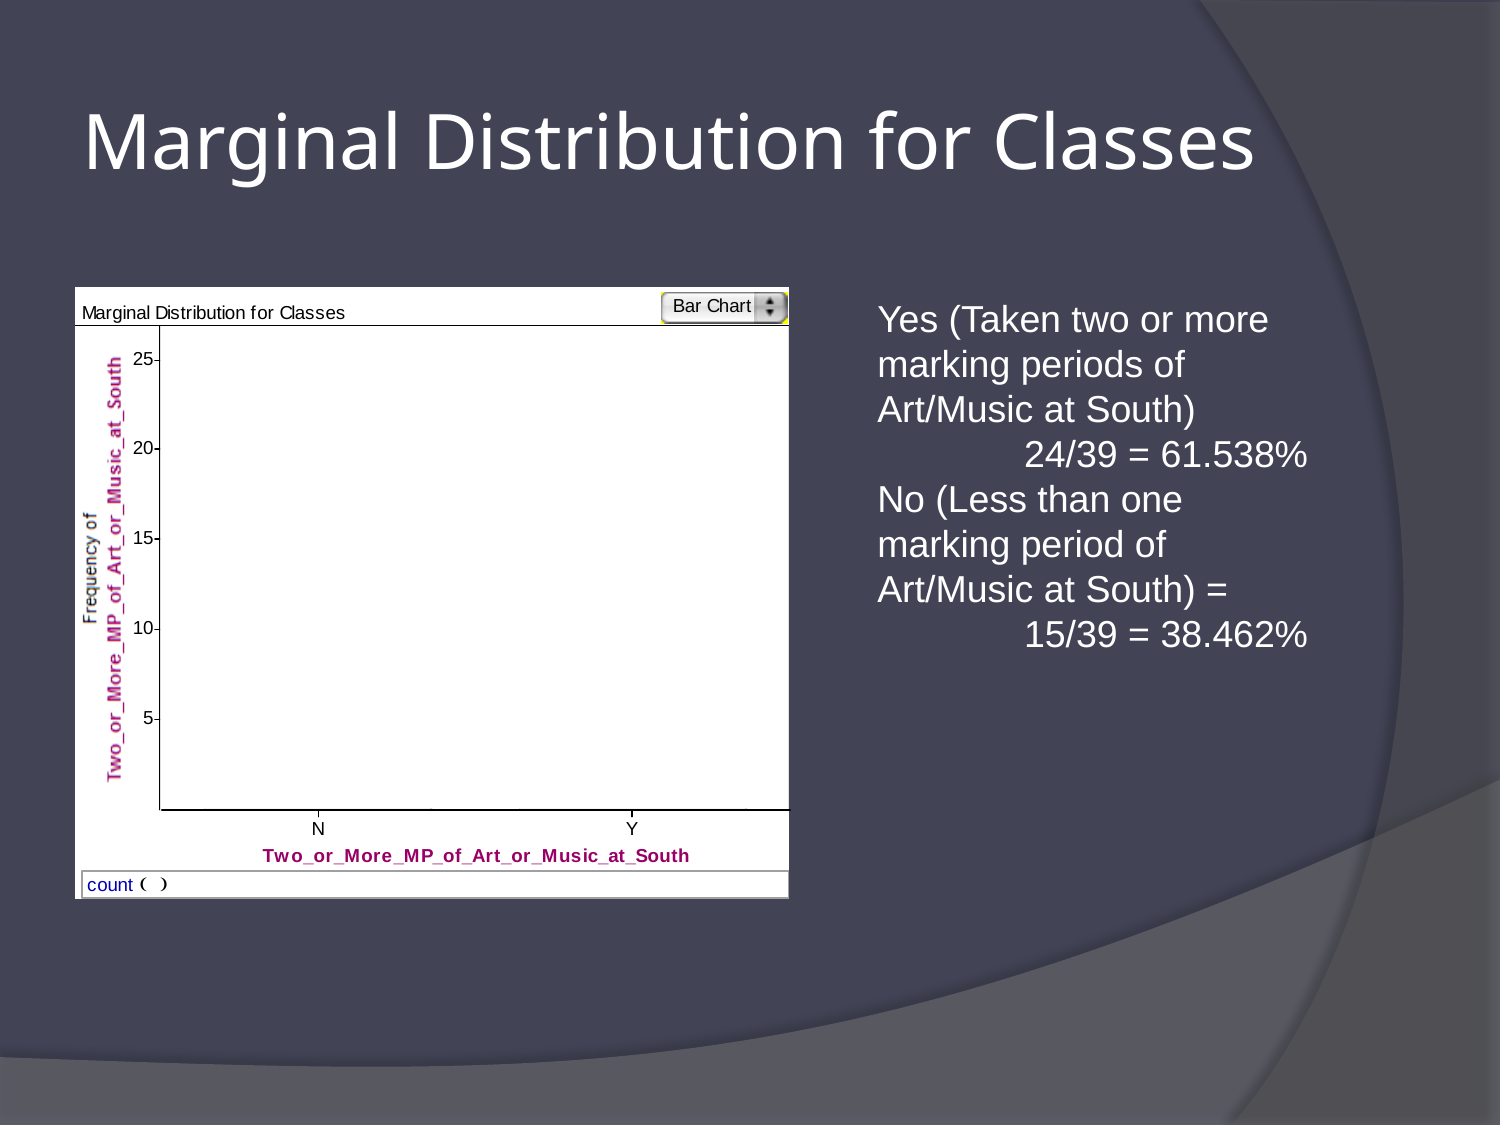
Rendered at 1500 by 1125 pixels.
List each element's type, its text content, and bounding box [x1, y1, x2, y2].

title Marginal Distribution for Classes [75, 45, 1300, 233]
text_box Yes (Taken two or more marking periods of Art/Music at South) 24/39 = 61.538% No (Less than one marking period of Art/Music at South) = 15/39 = 38.462% [862, 287, 1325, 663]
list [74, 287, 791, 901]
